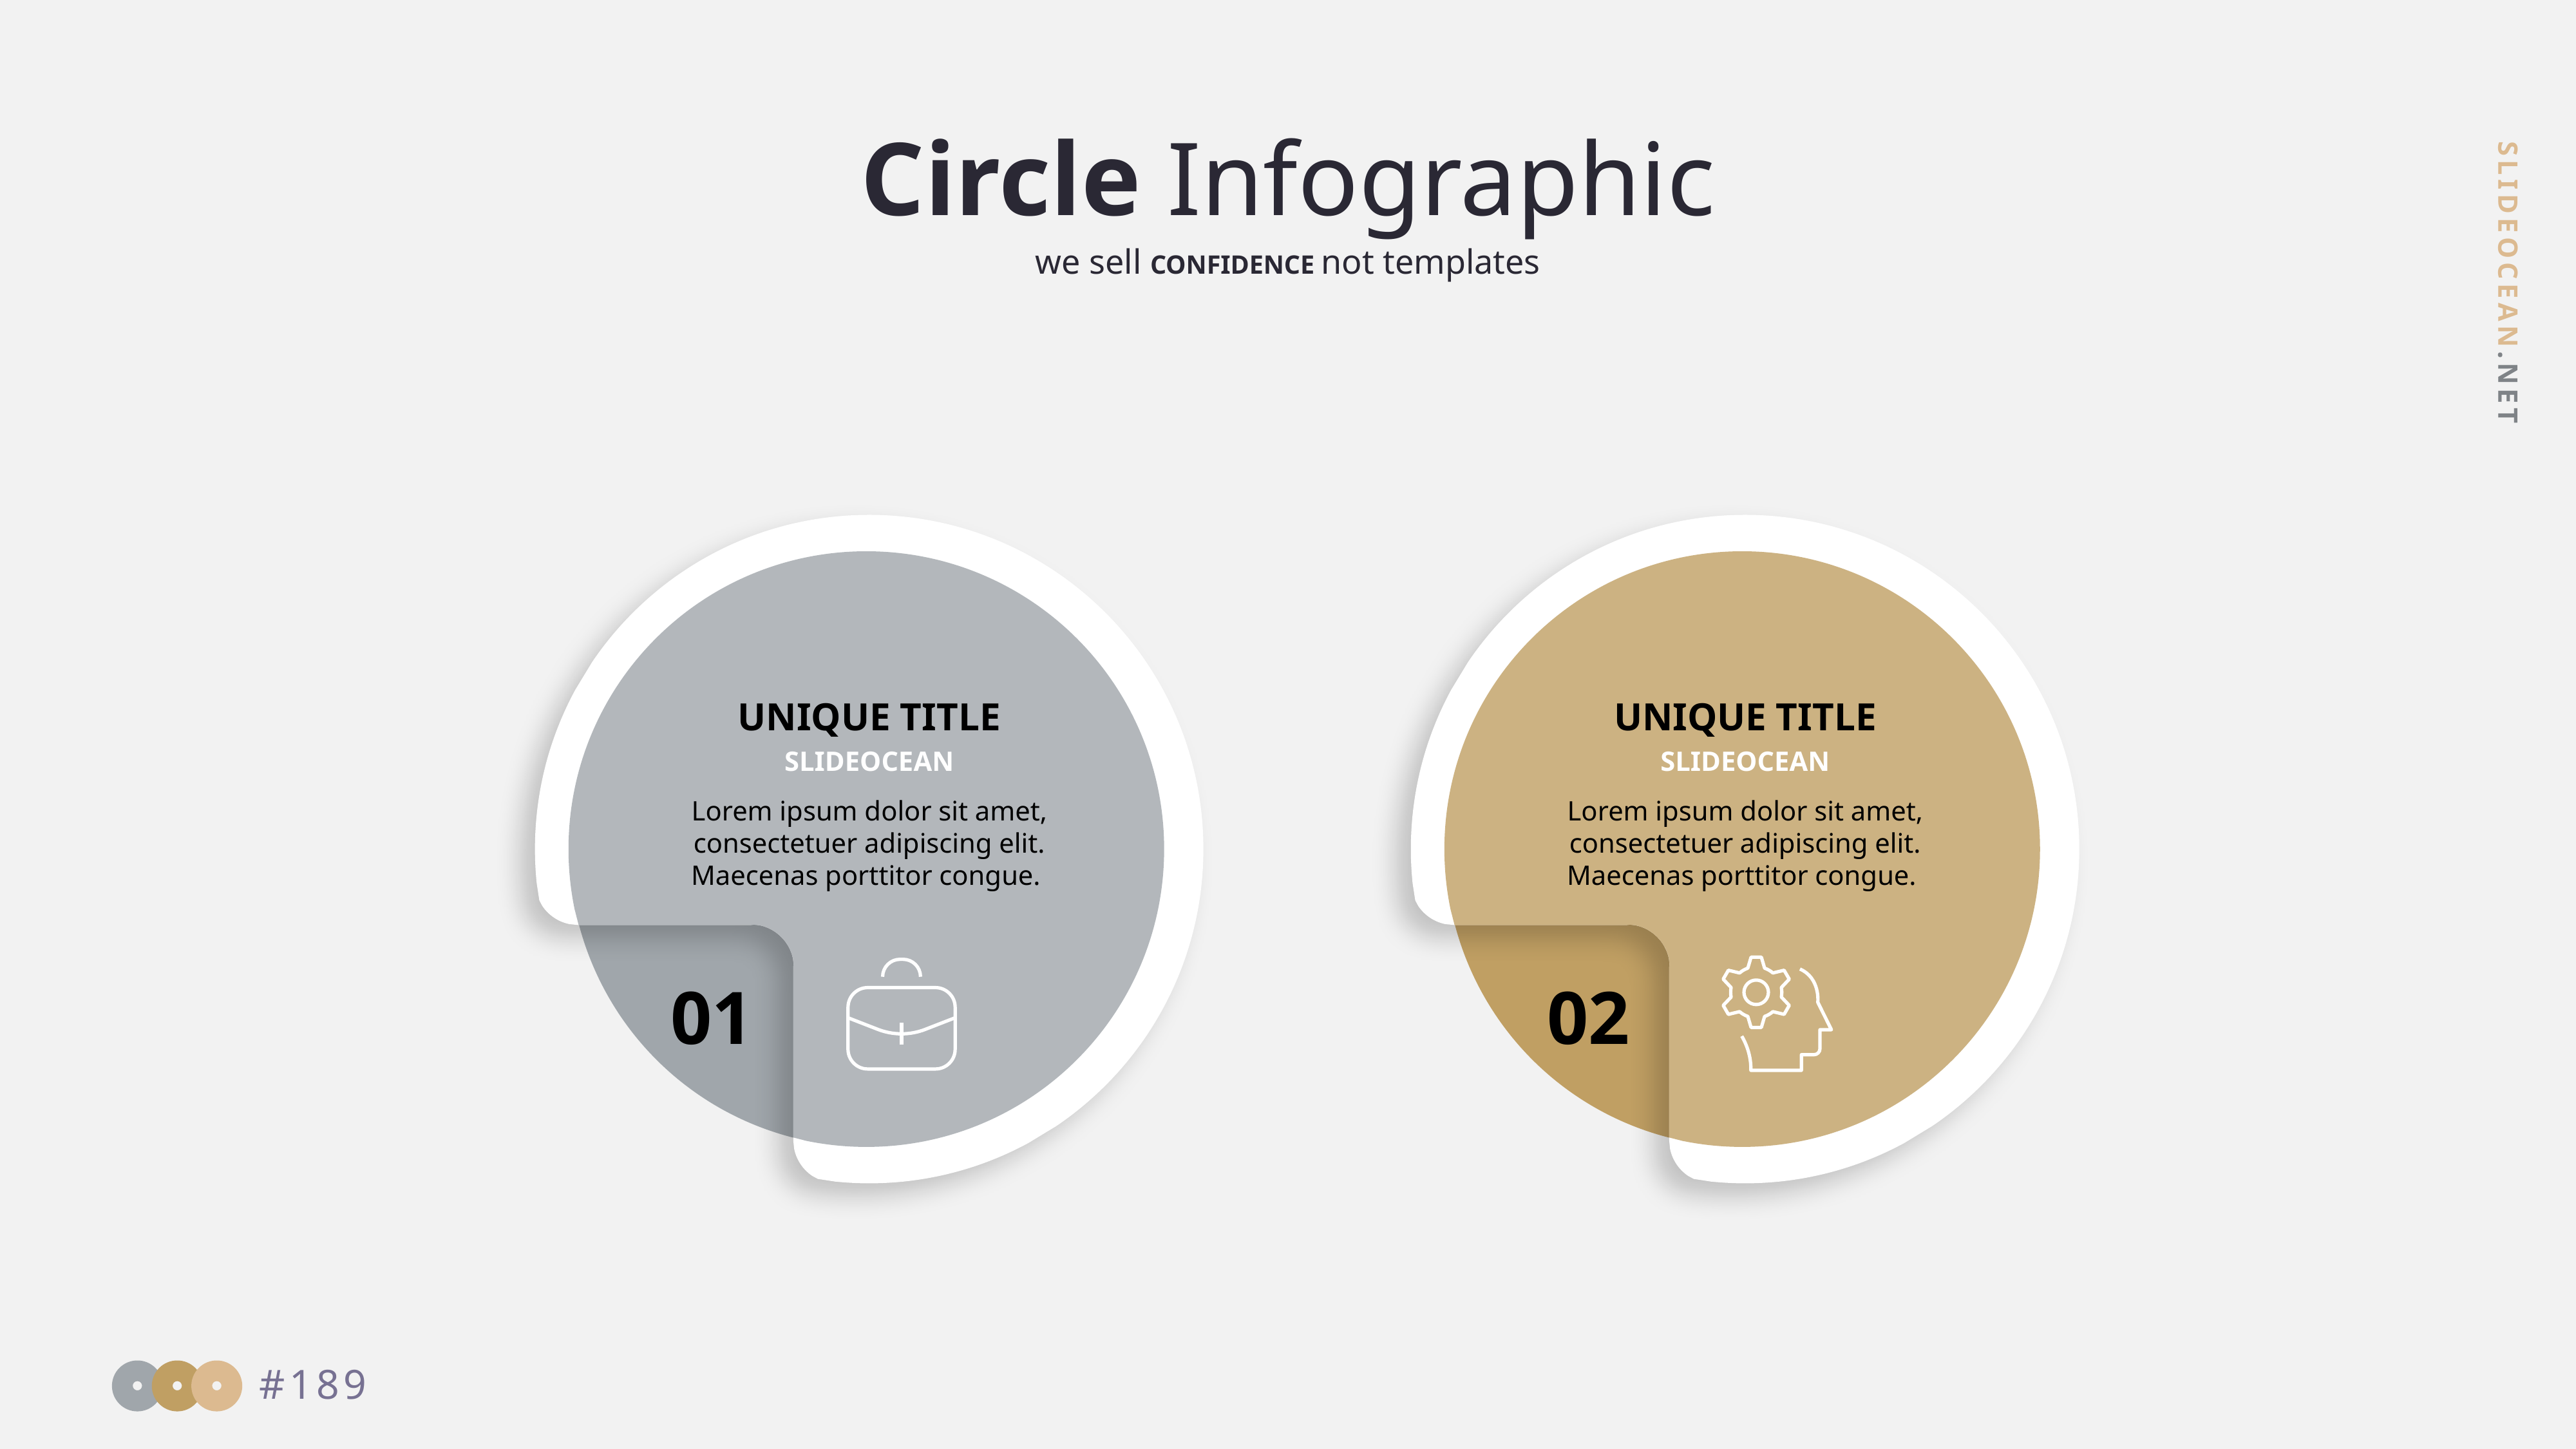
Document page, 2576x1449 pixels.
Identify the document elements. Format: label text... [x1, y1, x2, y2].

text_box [1410, 514, 2080, 1184]
text_box Circle Infographic [851, 110, 1725, 241]
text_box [661, 687, 1077, 897]
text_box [1537, 687, 1953, 897]
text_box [535, 514, 1204, 1184]
text_box #189 [259, 1359, 402, 1408]
text_box we sell CONFIDENCE not templates [1026, 241, 1550, 285]
